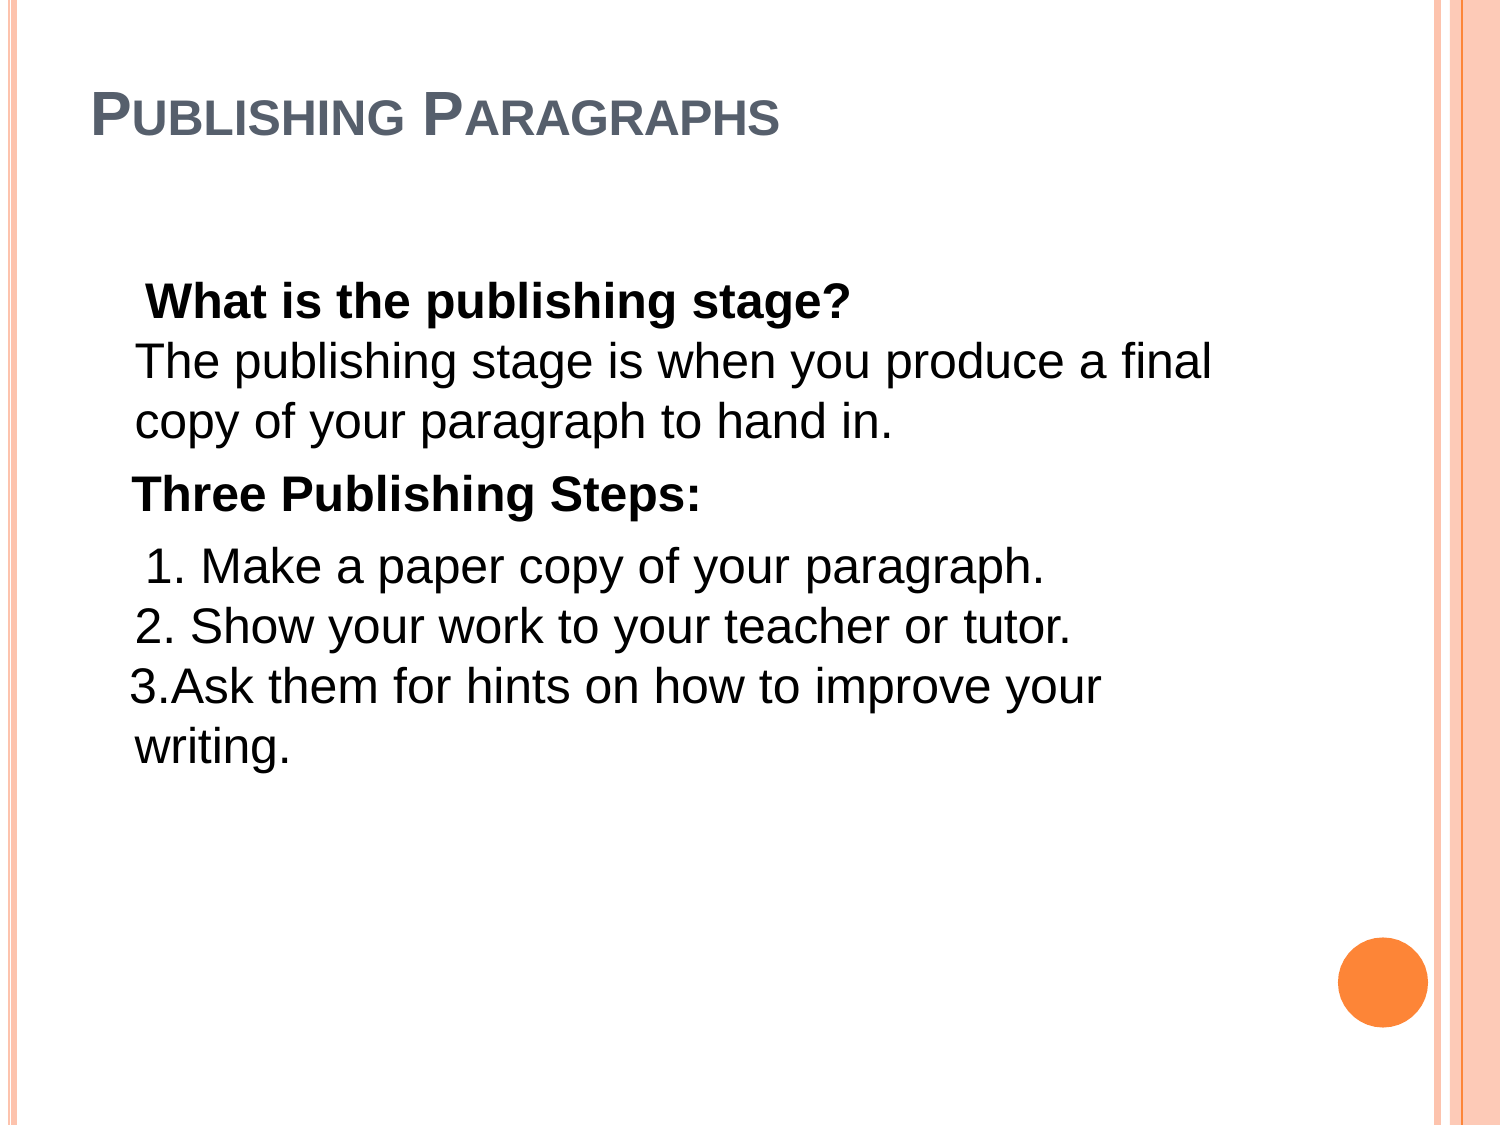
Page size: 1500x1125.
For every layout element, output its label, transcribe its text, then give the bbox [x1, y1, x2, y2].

title PUBLISHING PARAGRAPHS [87, 71, 785, 262]
text_box What is the publishing stage? The publishing stage is when you produce a final copy of your paragraph to hand in. Three Publishing Steps: Make a paper copy of your paragraph. Show your work to your teacher or tutor. Ask them for hints on how to improve your writing. [129, 266, 1219, 774]
